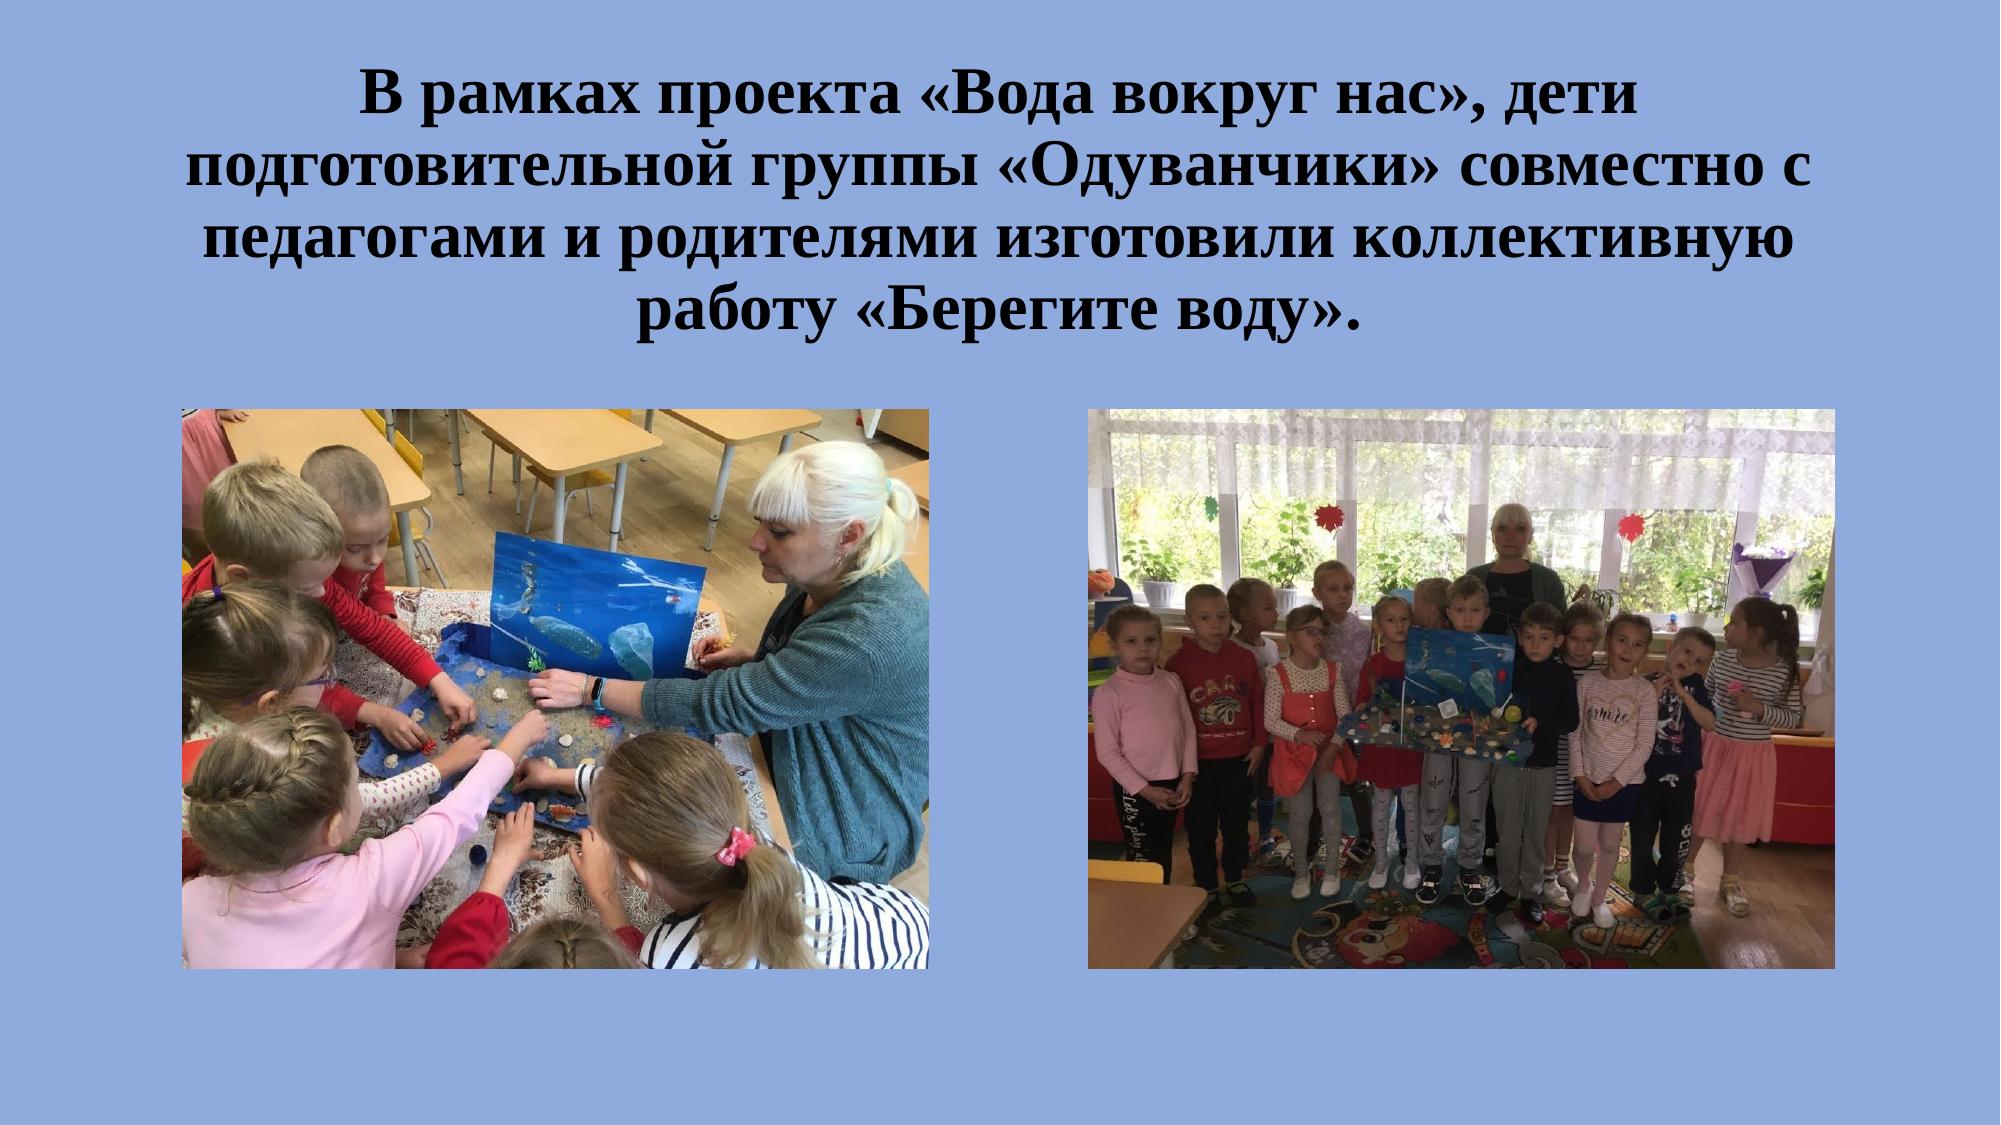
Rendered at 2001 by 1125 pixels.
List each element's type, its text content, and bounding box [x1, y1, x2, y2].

picture [1088, 409, 1835, 969]
picture [182, 409, 929, 969]
title В рамках проекта «Вода вокруг нас», дети подготовительной группы «Одуванчики» совместно с педагогами и родителями изготовили коллективную работу «Берегите воду». [137, 18, 1863, 382]
